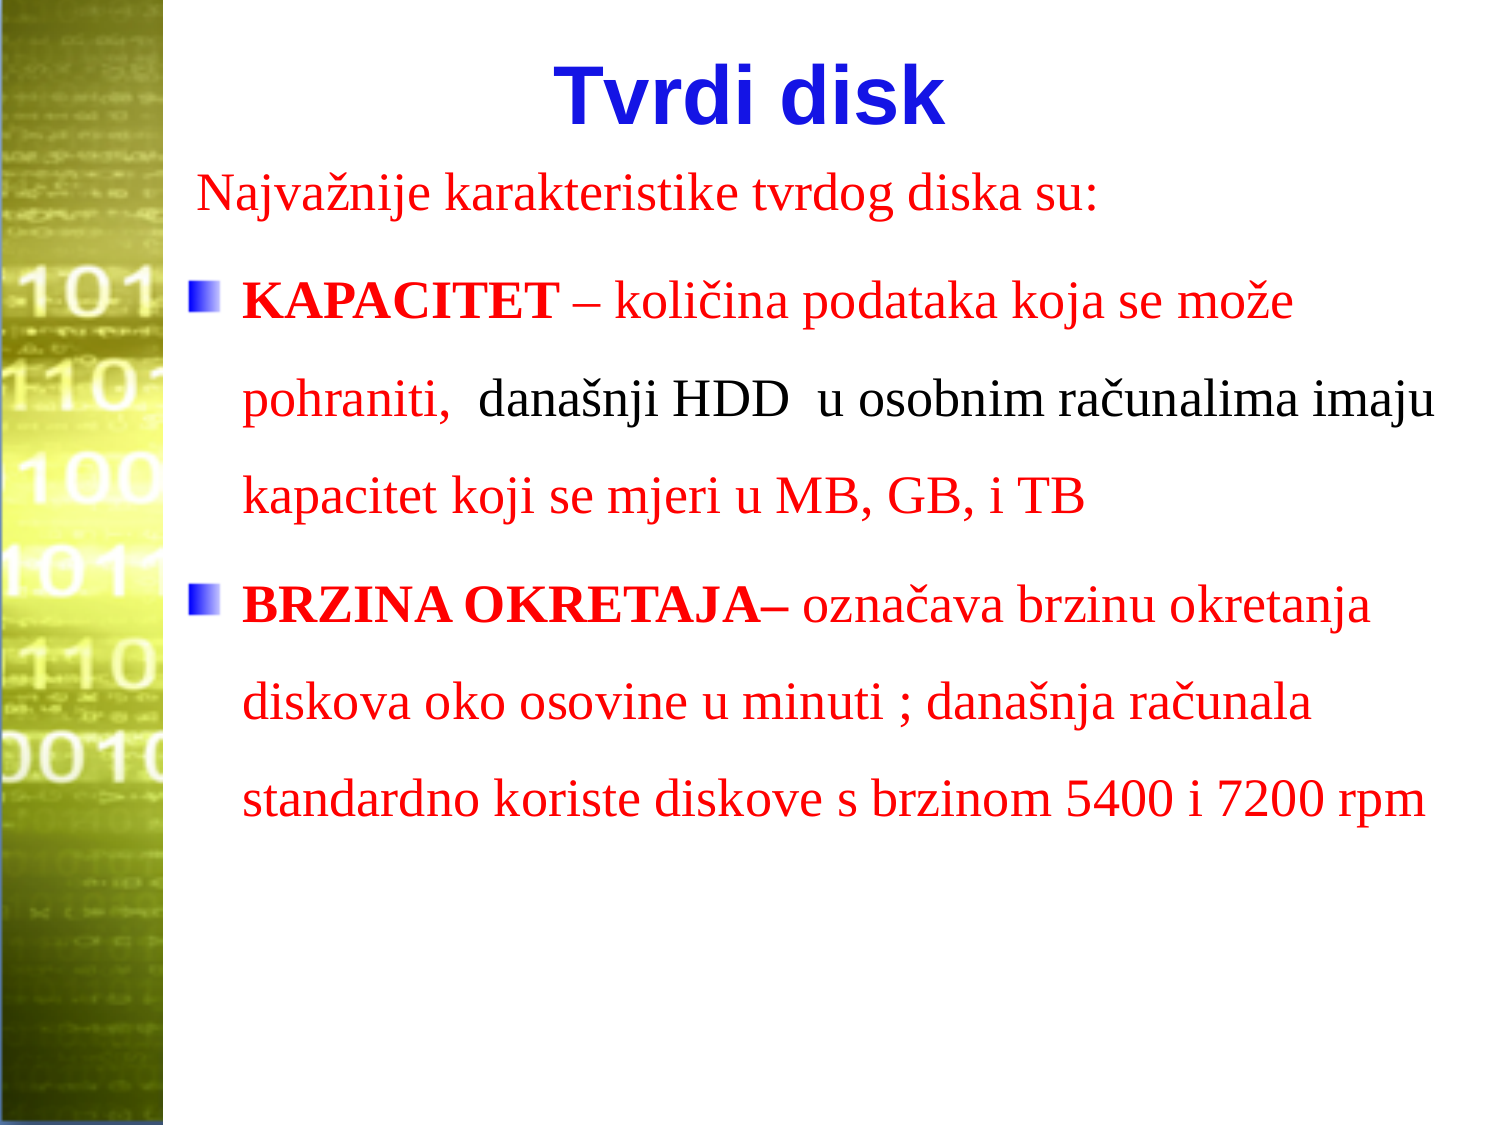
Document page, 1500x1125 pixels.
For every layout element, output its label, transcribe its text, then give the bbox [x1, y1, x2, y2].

picture [0, 0, 163, 1125]
picture [186, 278, 225, 317]
picture [186, 581, 225, 620]
list Najvažnije karakteristike tvrdog diska su: KAPACITET – količina podataka koja se može pohraniti, današnji HDD u osobnim računalima imaju kapacitet koji se mjeri u MB, GB, i TB BRZINA OKRETAJA– označava brzinu okretanja diskova oko osovine u minuti ; današnja računala standardno koriste diskove s brzinom 5400 i 7200 rpm [170, 148, 1500, 892]
title Tvrdi disk [166, 44, 1426, 138]
